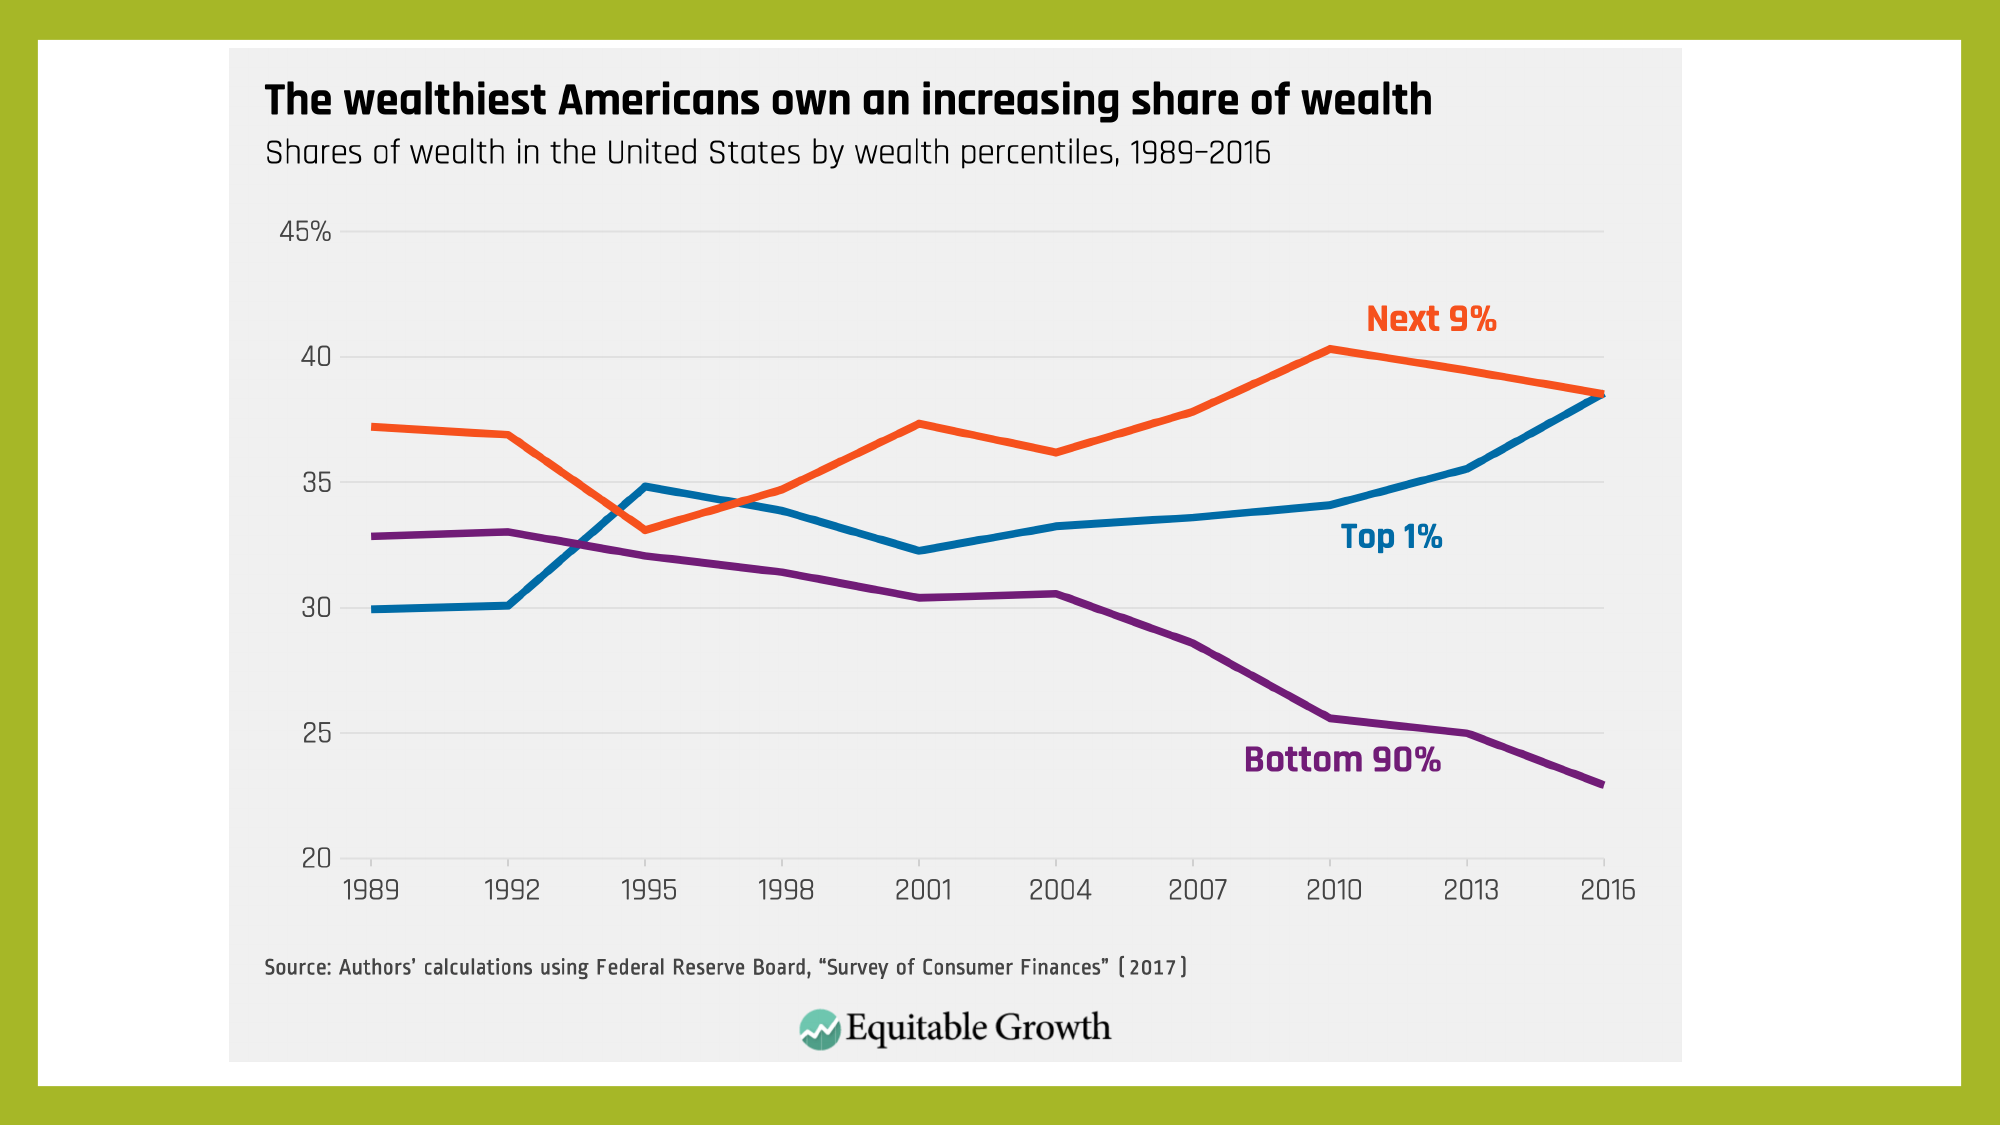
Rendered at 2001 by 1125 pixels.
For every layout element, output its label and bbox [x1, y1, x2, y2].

picture [229, 47, 1683, 1062]
